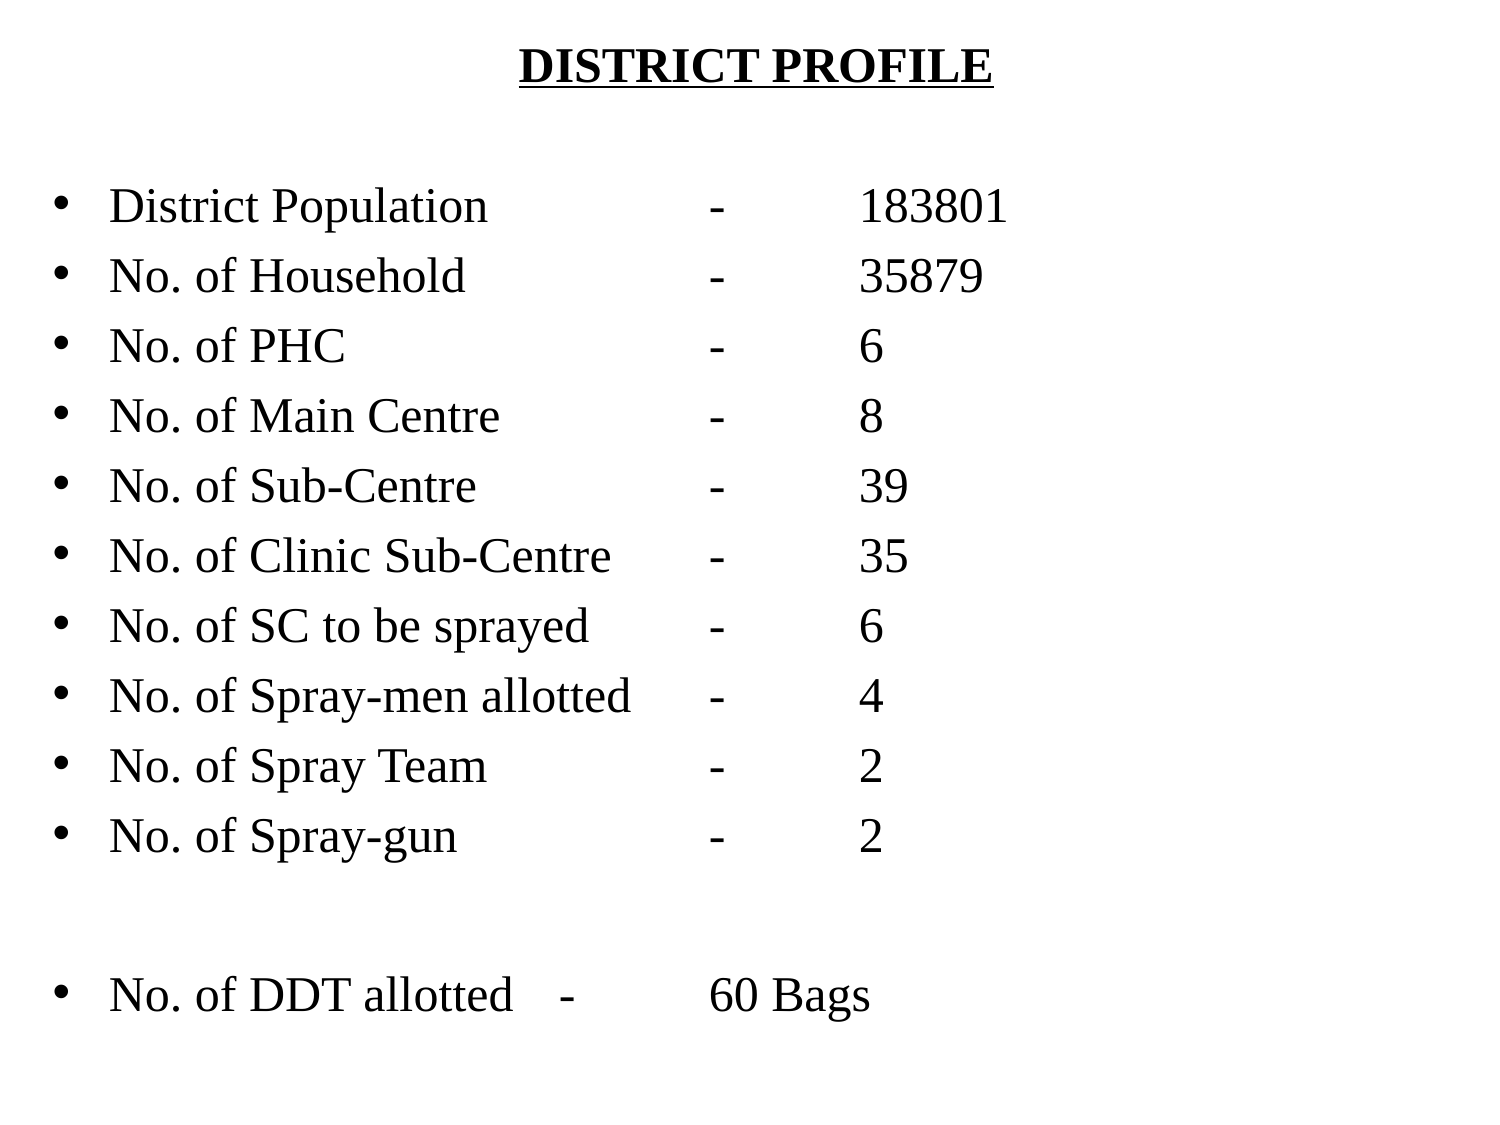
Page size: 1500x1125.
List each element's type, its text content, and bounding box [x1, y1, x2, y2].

list DISTRICT PROFILE District Population - 183801 No. of Household - 35879 No. of PHC - 6 No. of Main Centre - 8 No. of Sub-Centre - 39 No. of Clinic Sub-Centre - 35 No. of SC to be sprayed - 6 No. of Spray-men allotted - 4 No. of Spray Team - 2 No. of Spray-gun - 2 No. of DDT allotted - 60 Bags [37, 24, 1475, 1100]
